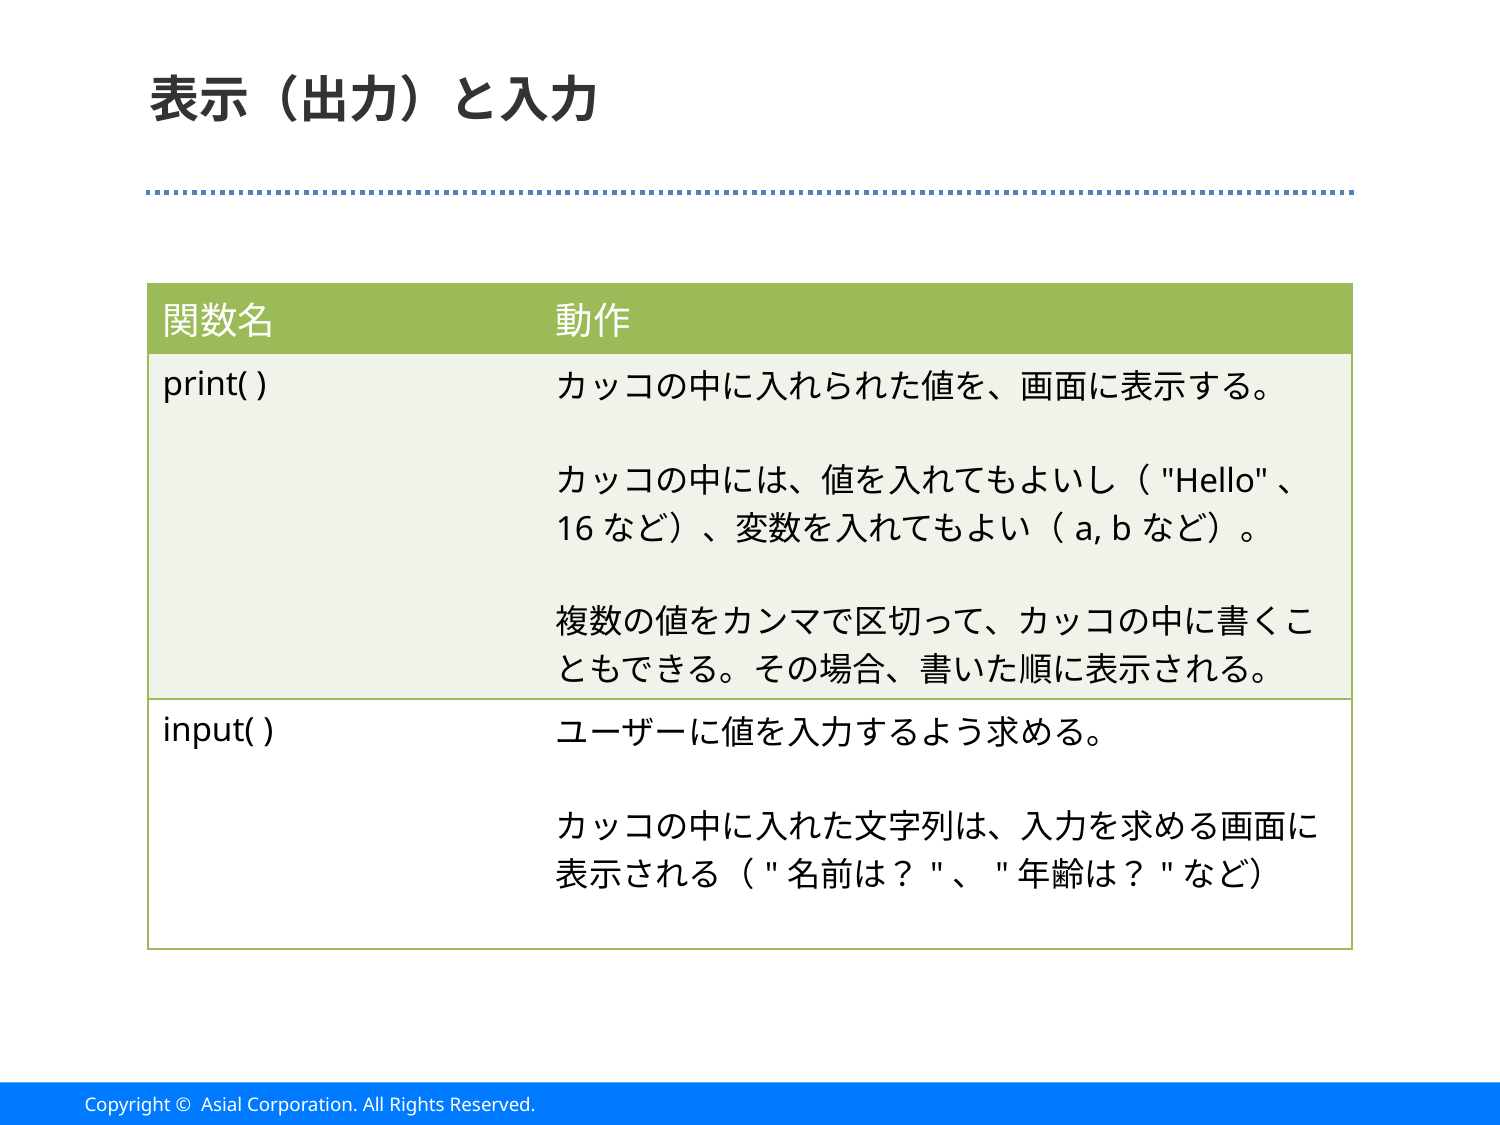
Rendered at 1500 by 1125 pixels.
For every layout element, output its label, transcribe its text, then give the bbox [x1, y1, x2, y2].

table_cell カッコの中に入れられた値を、画面に表示する。 カッコの中には、値を入れてもよいし（"Hello"、16など）、変数を入れてもよい（a, bなど）。 複数の値をカンマで区切って、カッコの中に書くこともできる。その場合、書いた順に表示される。 [541, 354, 1351, 698]
table_header 関数名 [149, 284, 541, 352]
title 表示（出力）と入力 [134, 0, 1340, 195]
table_header 動作 [541, 284, 1351, 352]
table_cell input( ) [149, 700, 541, 948]
table_cell print( ) [149, 354, 541, 698]
table_cell ユーザーに値を入力するよう求める。 カッコの中に入れた文字列は、入力を求める画面に表示される（"名前は？"、"年齢は？"など） [541, 700, 1351, 948]
